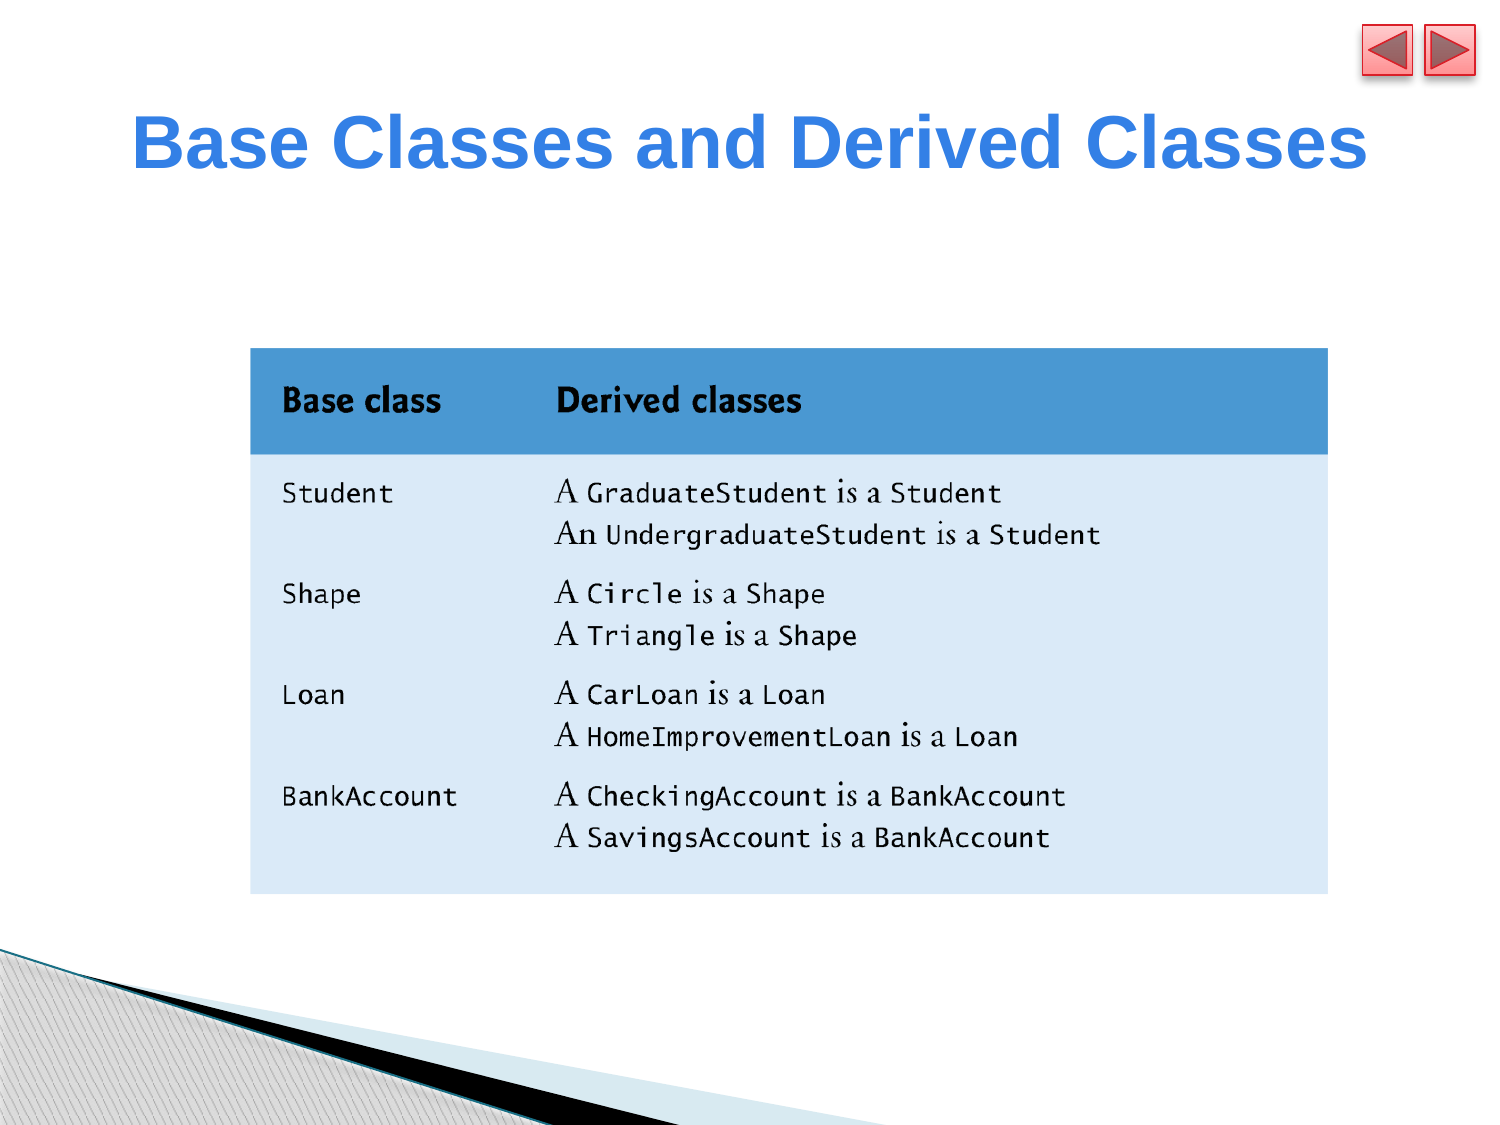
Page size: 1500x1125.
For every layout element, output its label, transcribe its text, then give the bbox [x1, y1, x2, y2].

title Base Classes and Derived Classes [75, 45, 1425, 233]
picture [0, 256, 1393, 906]
